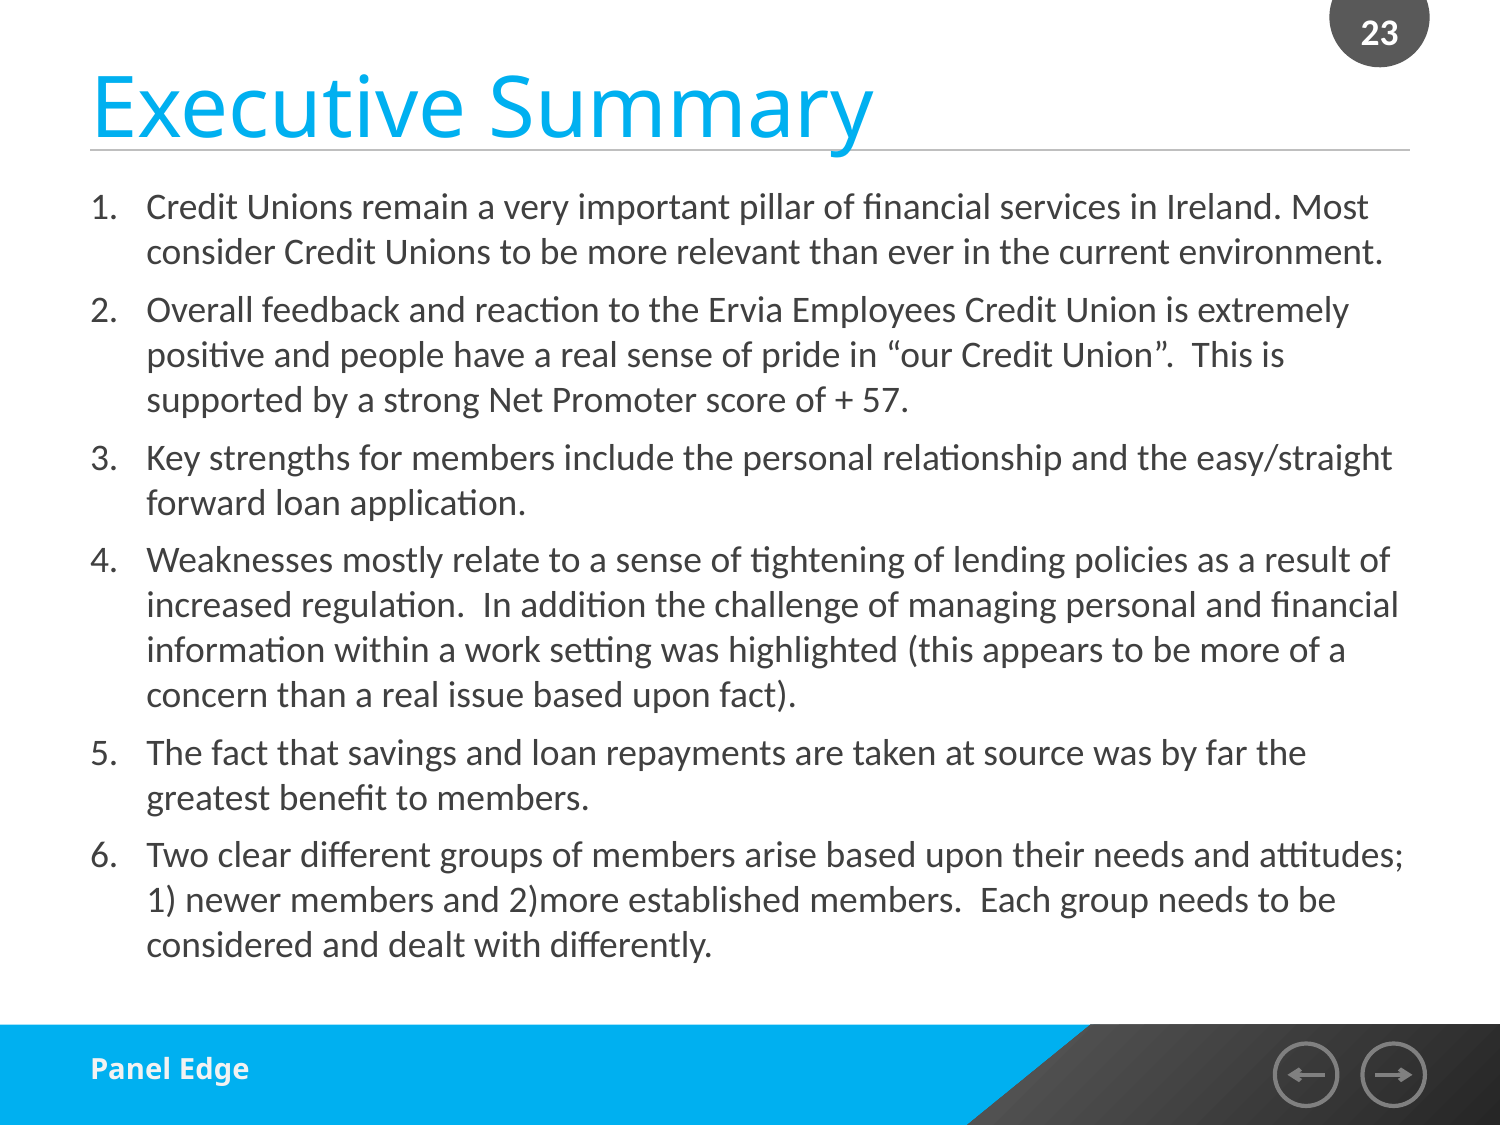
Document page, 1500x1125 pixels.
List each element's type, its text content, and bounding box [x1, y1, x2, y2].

footer Panel Edge [75, 1040, 550, 1100]
title Executive Summary [75, 45, 1425, 163]
list Credit Unions remain a very important pillar of financial services in Ireland. Most consider Credit Unions to be more relevant than ever in the current environment. Overall feedback and reaction to the Ervia Employees Credit Union is extremely positive and people have a real sense of pride in “our Credit Union”. This is supported by a strong Net Promoter score of + 57. Key strengths for members include the personal relationship and the easy/straight forward loan application. Weaknesses mostly relate to a sense of tightening of lending policies as a result of increased regulation. In addition the challenge of managing personal and financial information within a work setting was highlighted (this appears to be more of a concern than a real issue based upon fact). The fact that savings and loan repayments are taken at source was by far the greatest benefit to members. Two clear different groups of members arise based upon their needs and attitudes; 1) newer members and 2)more established members. Each group needs to be considered and dealt with differently. [75, 174, 1425, 1025]
slide_number 23 [1331, 0, 1428, 60]
